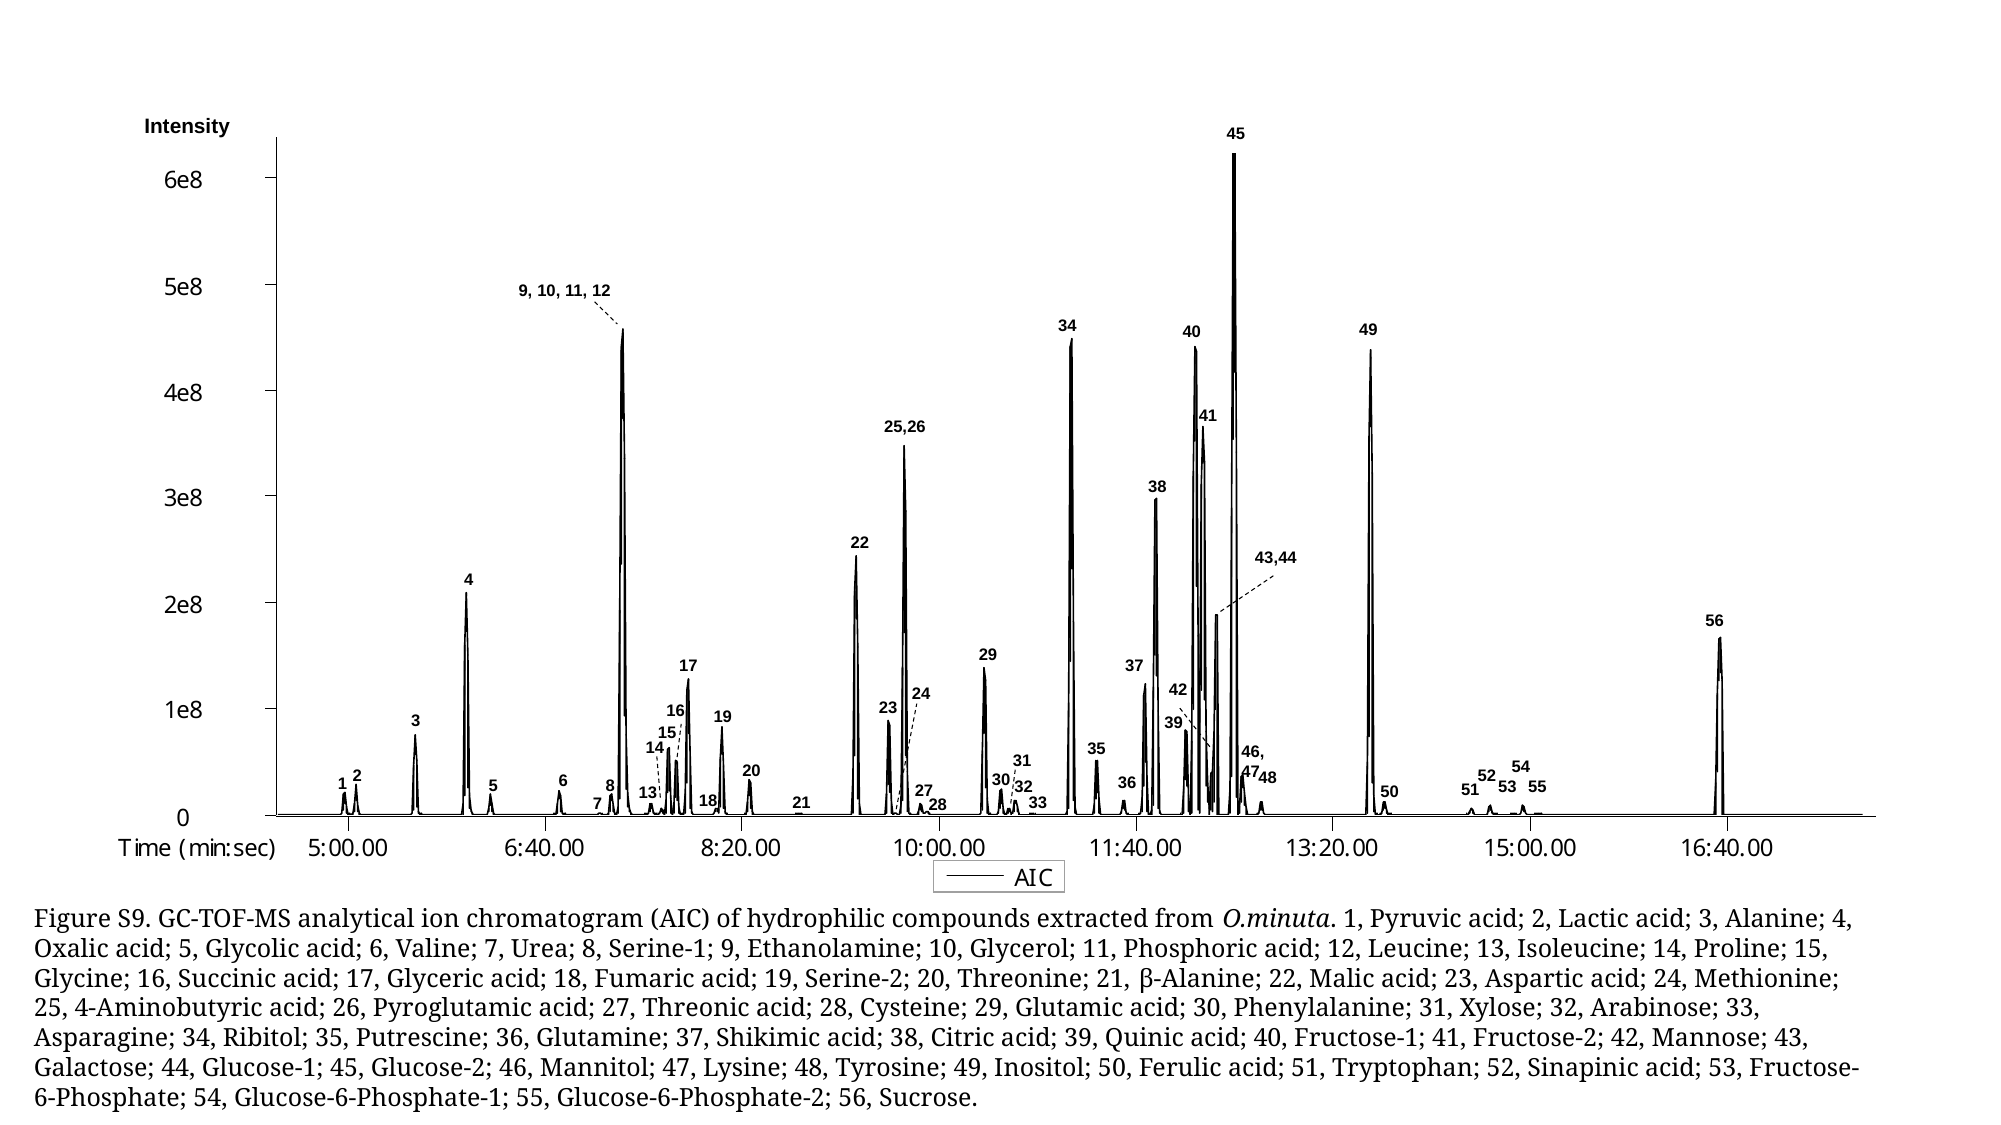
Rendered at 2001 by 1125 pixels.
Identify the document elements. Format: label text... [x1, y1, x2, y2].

text_box Figure S9. GC-TOF-MS analytical ion chromatogram (AIC) of hydrophilic compounds extracted from O.minuta. 1, Pyruvic acid; 2, Lactic acid; 3, Alanine; 4, Oxalic acid; 5, Glycolic acid; 6, Valine; 7, Urea; 8, Serine-1; 9, Ethanolamine; 10, Glycerol; 11, Phosphoric acid; 12, Leucine; 13, Isoleucine; 14, Proline; 15, Glycine; 16, Succinic acid; 17, Glyceric acid; 18, Fumaric acid; 19, Serine-2; 20, Threonine; 21, β-Alanine; 22, Malic acid; 23, Aspartic acid; 24, Methionine; 25, 4-Aminobutyric acid; 26, Pyroglutamic acid; 27, Threonic acid; 28, Cysteine; 29, Glutamic acid; 30, Phenylalanine; 31, Xylose; 32, Arabinose; 33, Asparagine; 34, Ribitol; 35, Putrescine; 36, Glutamine; 37, Shikimic acid; 38, Citric acid; 39, Quinic acid; 40, Fructose-1; 41, Fructose-2; 42, Mannose; 43, Galactose; 44, Glucose-1; 45, Glucose-2; 46, Mannitol; 47, Lysine; 48, Tyrosine; 49, Inositol; 50, Ferulic acid; 51, Tryptophan; 52, Sinapinic acid; 53, Fructose-6-Phosphate; 54, Glucose-6-Phosphate-1; 55, Glucose-6-Phosphate-2; 56, Sucrose. [19, 894, 1887, 1120]
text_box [90, 100, 1910, 895]
